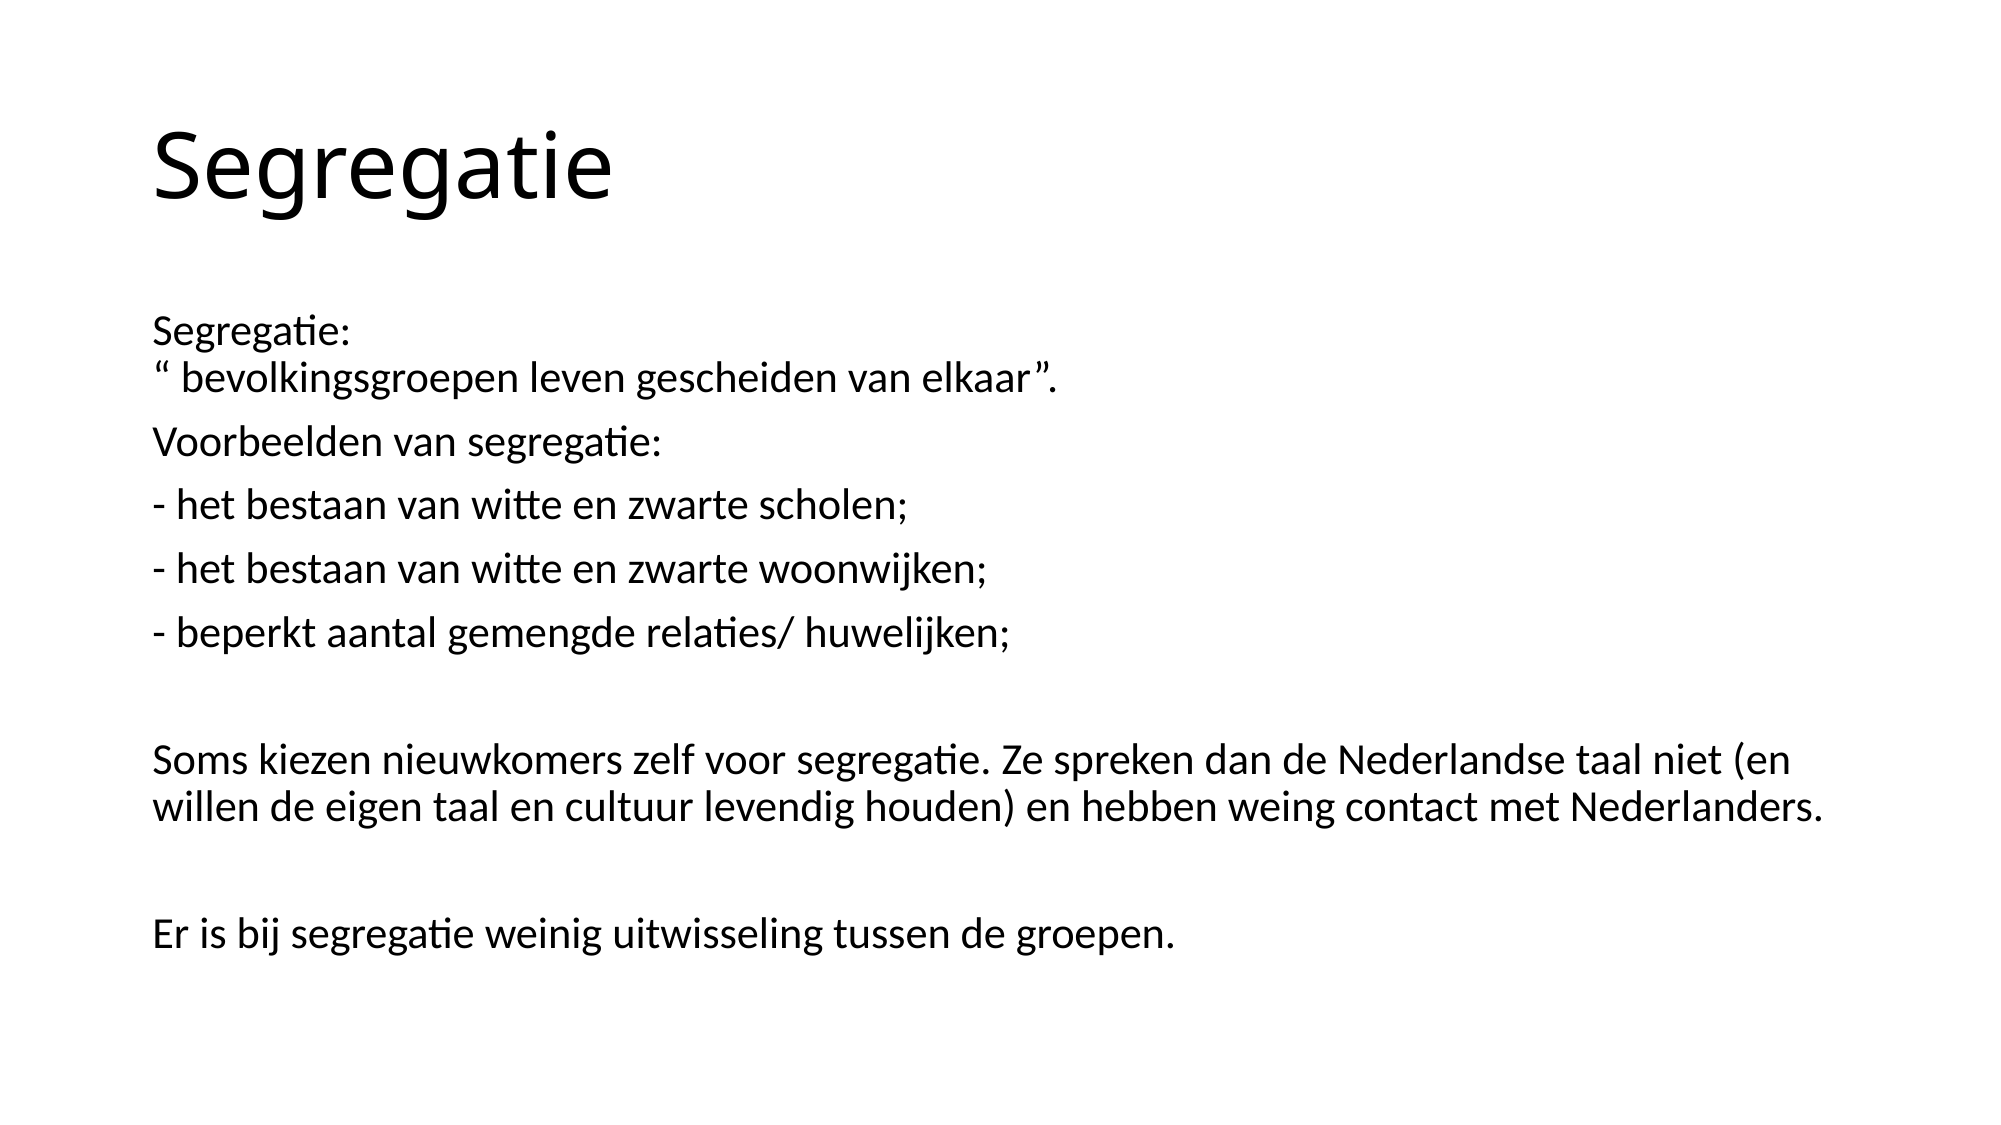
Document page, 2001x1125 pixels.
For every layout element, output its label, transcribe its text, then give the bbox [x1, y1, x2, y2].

title Segregatie [137, 59, 1863, 278]
list Segregatie: “ bevolkingsgroepen leven gescheiden van elkaar”. Voorbeelden van segregatie: - het bestaan van witte en zwarte scholen; - het bestaan van witte en zwarte woonwijken; - beperkt aantal gemengde relaties/ huwelijken; Soms kiezen nieuwkomers zelf voor segregatie. Ze spreken dan de Nederlandse taal niet (en willen de eigen taal en cultuur levendig houden) en hebben weing contact met Nederlanders. Er is bij segregatie weinig uitwisseling tussen de groepen. [137, 299, 1863, 1014]
